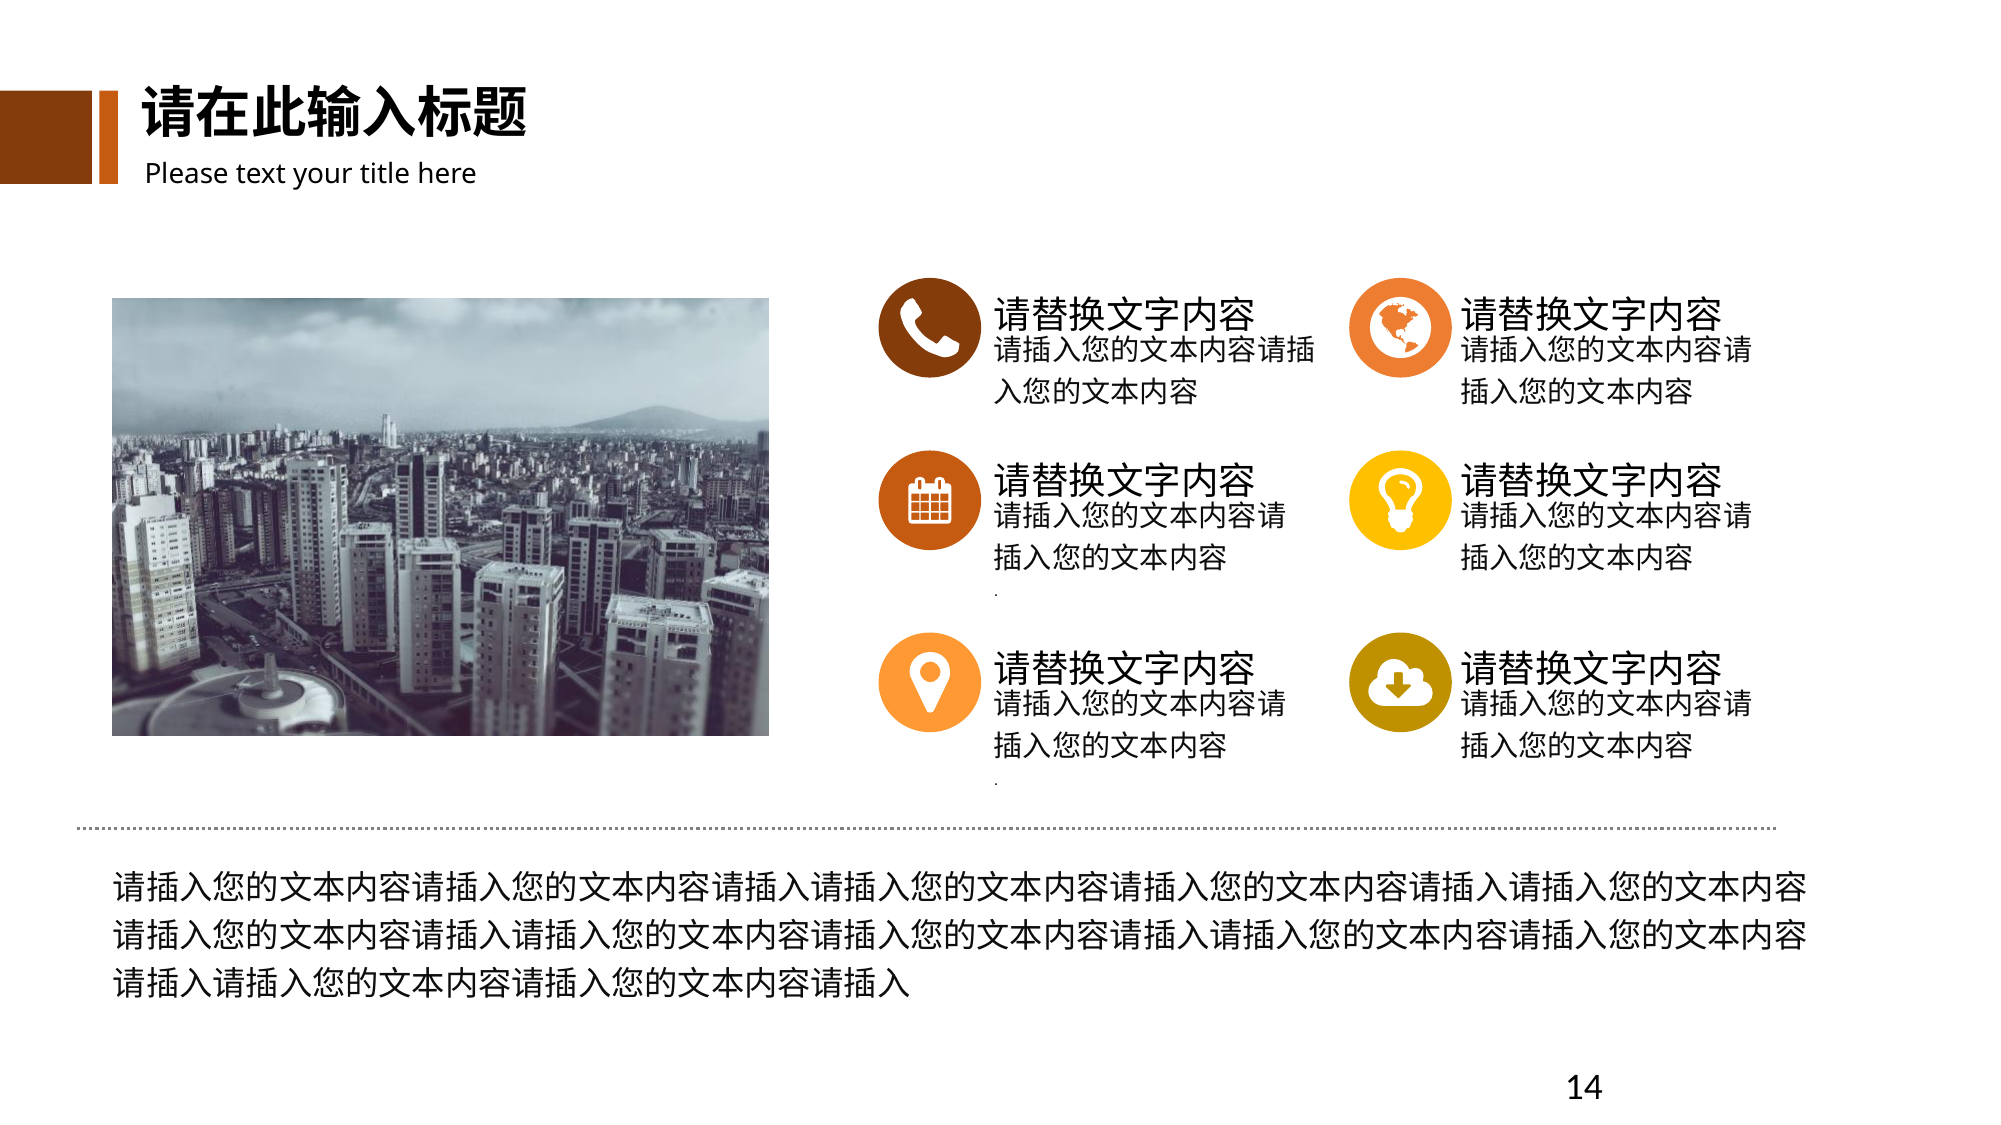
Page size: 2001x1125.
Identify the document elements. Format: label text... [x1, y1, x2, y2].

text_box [1349, 450, 1452, 551]
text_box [1349, 632, 1452, 733]
slide_number 14 [1550, 1054, 2000, 1115]
text_box 请插入您的文本内容请插入您的文本内容请插入请插入您的文本内容请插入您的文本内容请插入请插入您的文本内容请插入您的文本内容请插入请插入您的文本内容请插入您的文本内容请插入请插入您的文本内容请插入您的文本内容请插入请插入您的文本内容请插入您的文本内容请插入 [112, 858, 1810, 1038]
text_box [993, 447, 1311, 602]
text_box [1349, 277, 1452, 378]
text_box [993, 636, 1311, 791]
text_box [878, 277, 982, 378]
picture [112, 298, 769, 736]
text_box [1459, 636, 1777, 760]
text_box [1459, 282, 1777, 406]
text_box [878, 450, 982, 551]
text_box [1459, 447, 1777, 572]
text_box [993, 282, 1319, 406]
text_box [878, 632, 982, 733]
